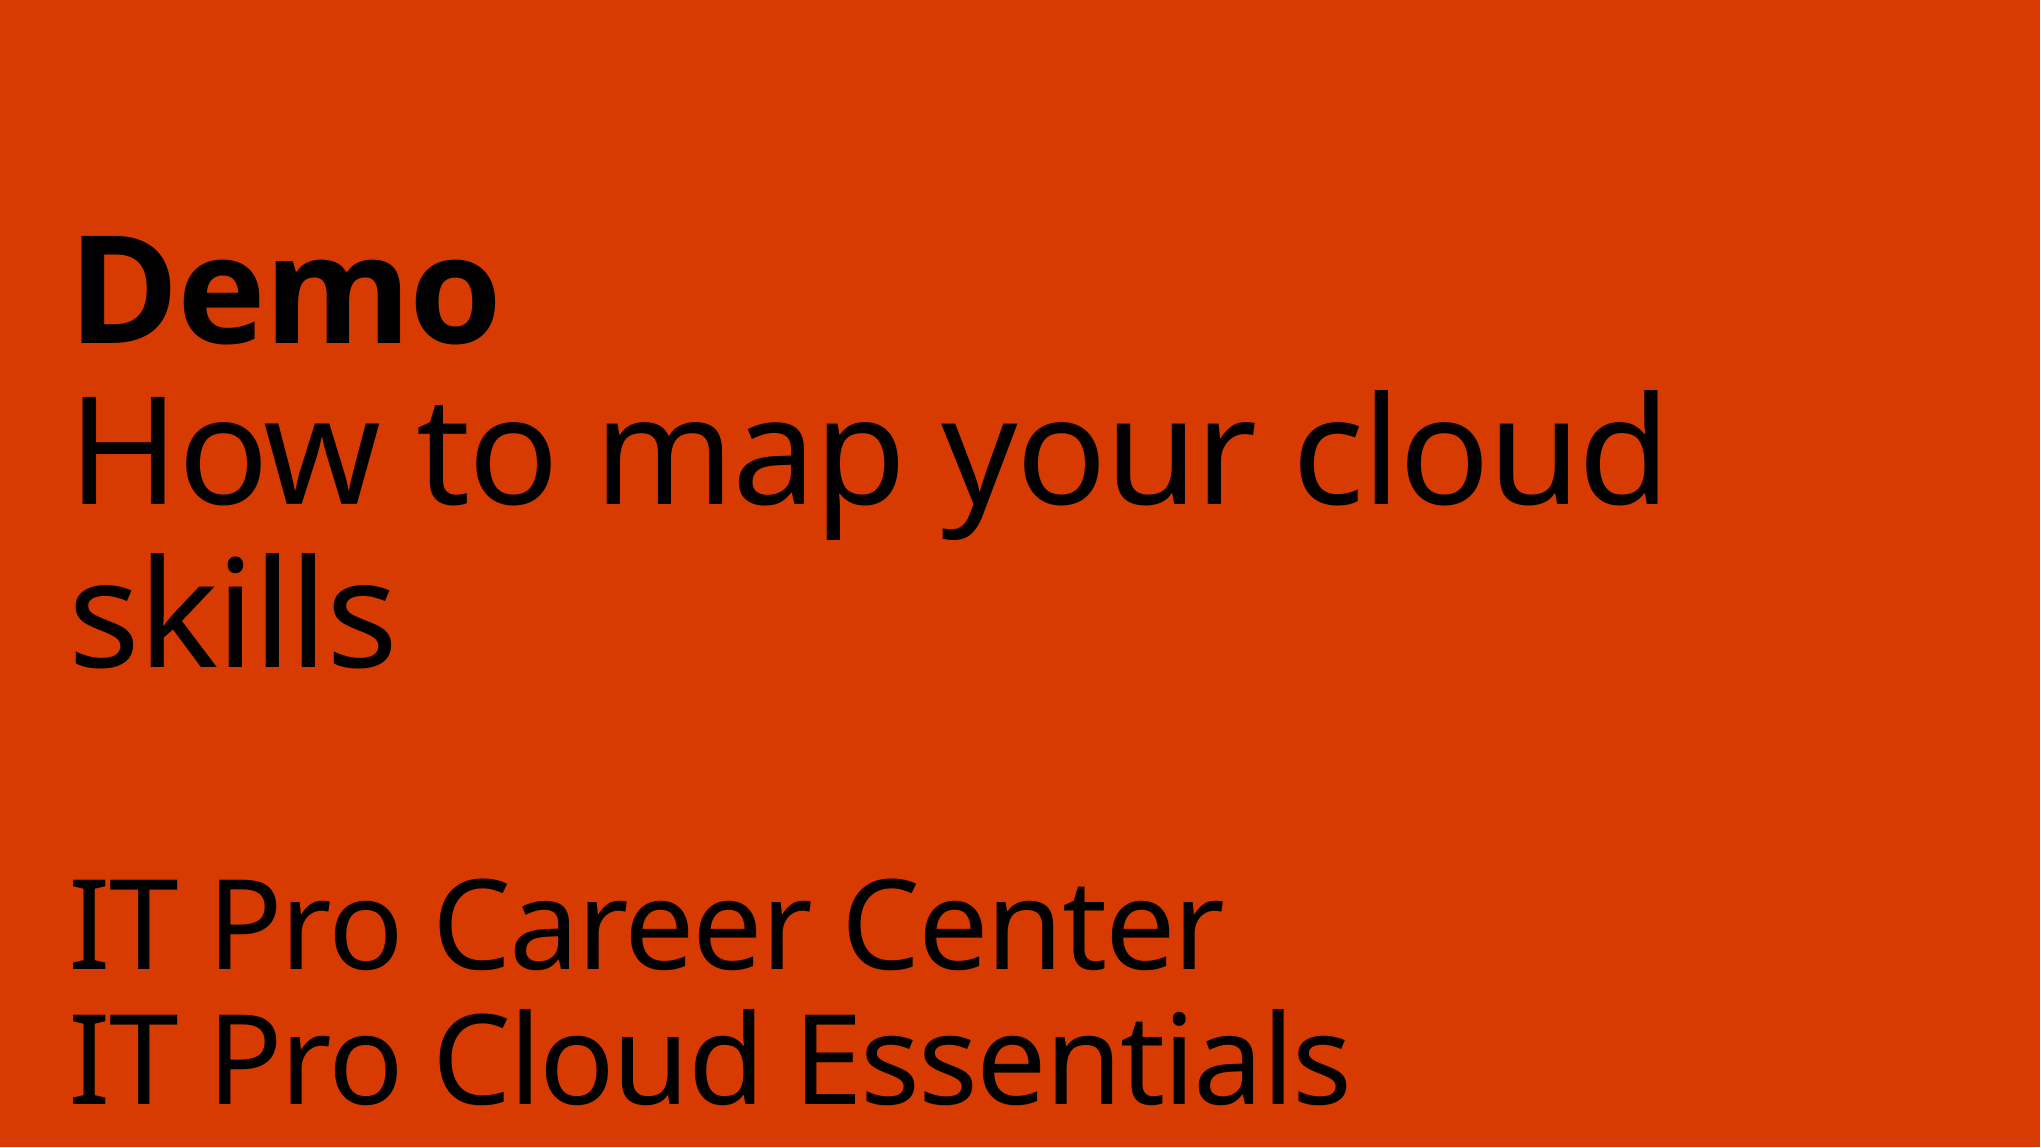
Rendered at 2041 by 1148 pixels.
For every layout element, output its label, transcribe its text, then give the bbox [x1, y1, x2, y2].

title Demo How to map your cloud skills IT Pro Career Center IT Pro Cloud Essentials [45, 198, 1933, 1148]
